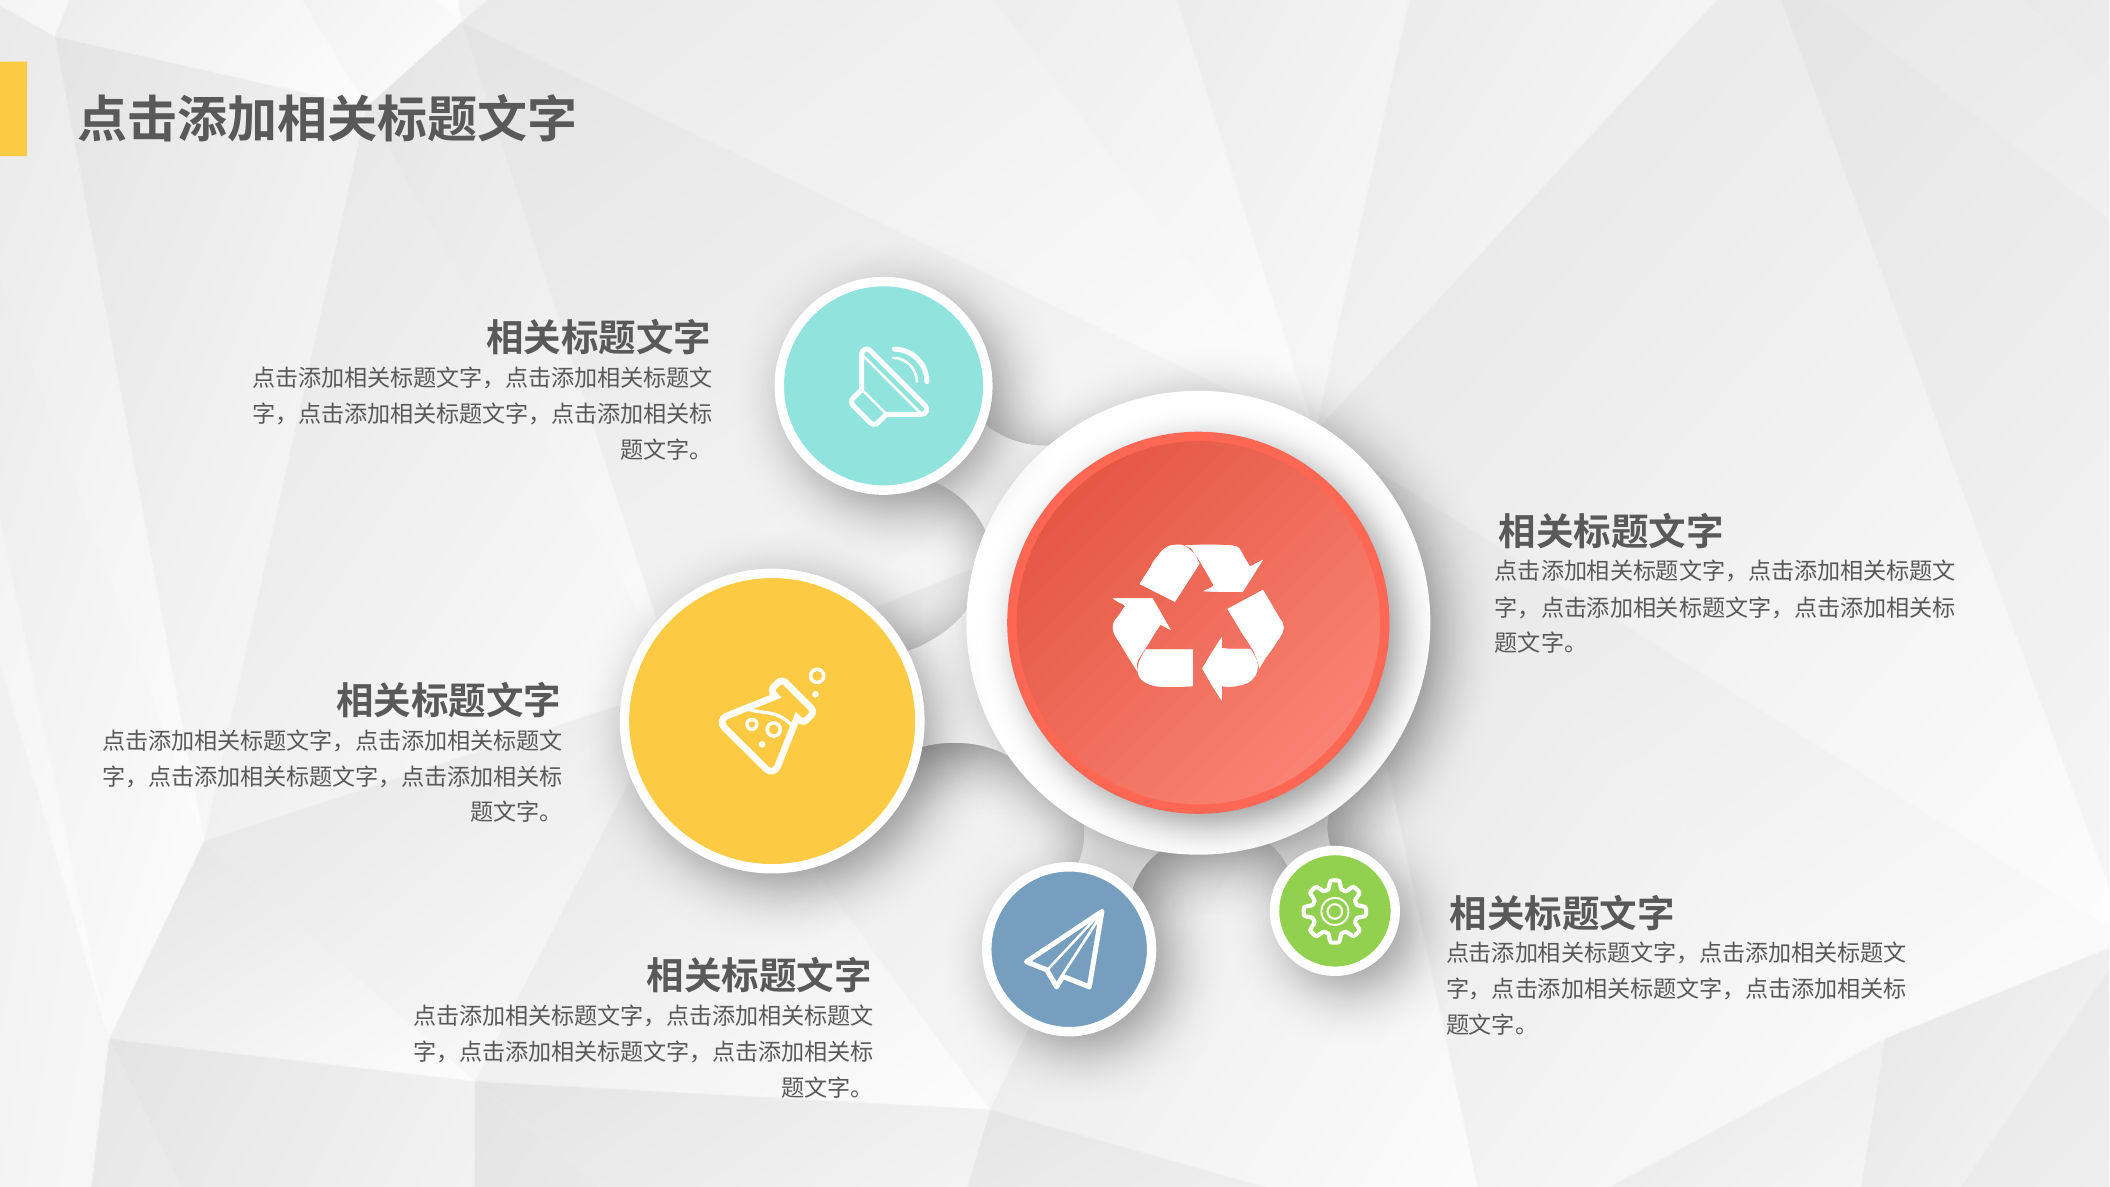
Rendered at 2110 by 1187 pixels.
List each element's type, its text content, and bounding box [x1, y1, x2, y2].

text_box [237, 293, 728, 472]
picture [0, 0, 2110, 1187]
text_box 点击添加相关标题文字 [62, 61, 593, 155]
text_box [398, 931, 888, 1111]
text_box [87, 655, 578, 835]
text_box [0, 61, 28, 157]
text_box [1480, 486, 1983, 666]
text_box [624, 281, 1431, 1032]
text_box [1431, 868, 1934, 1048]
